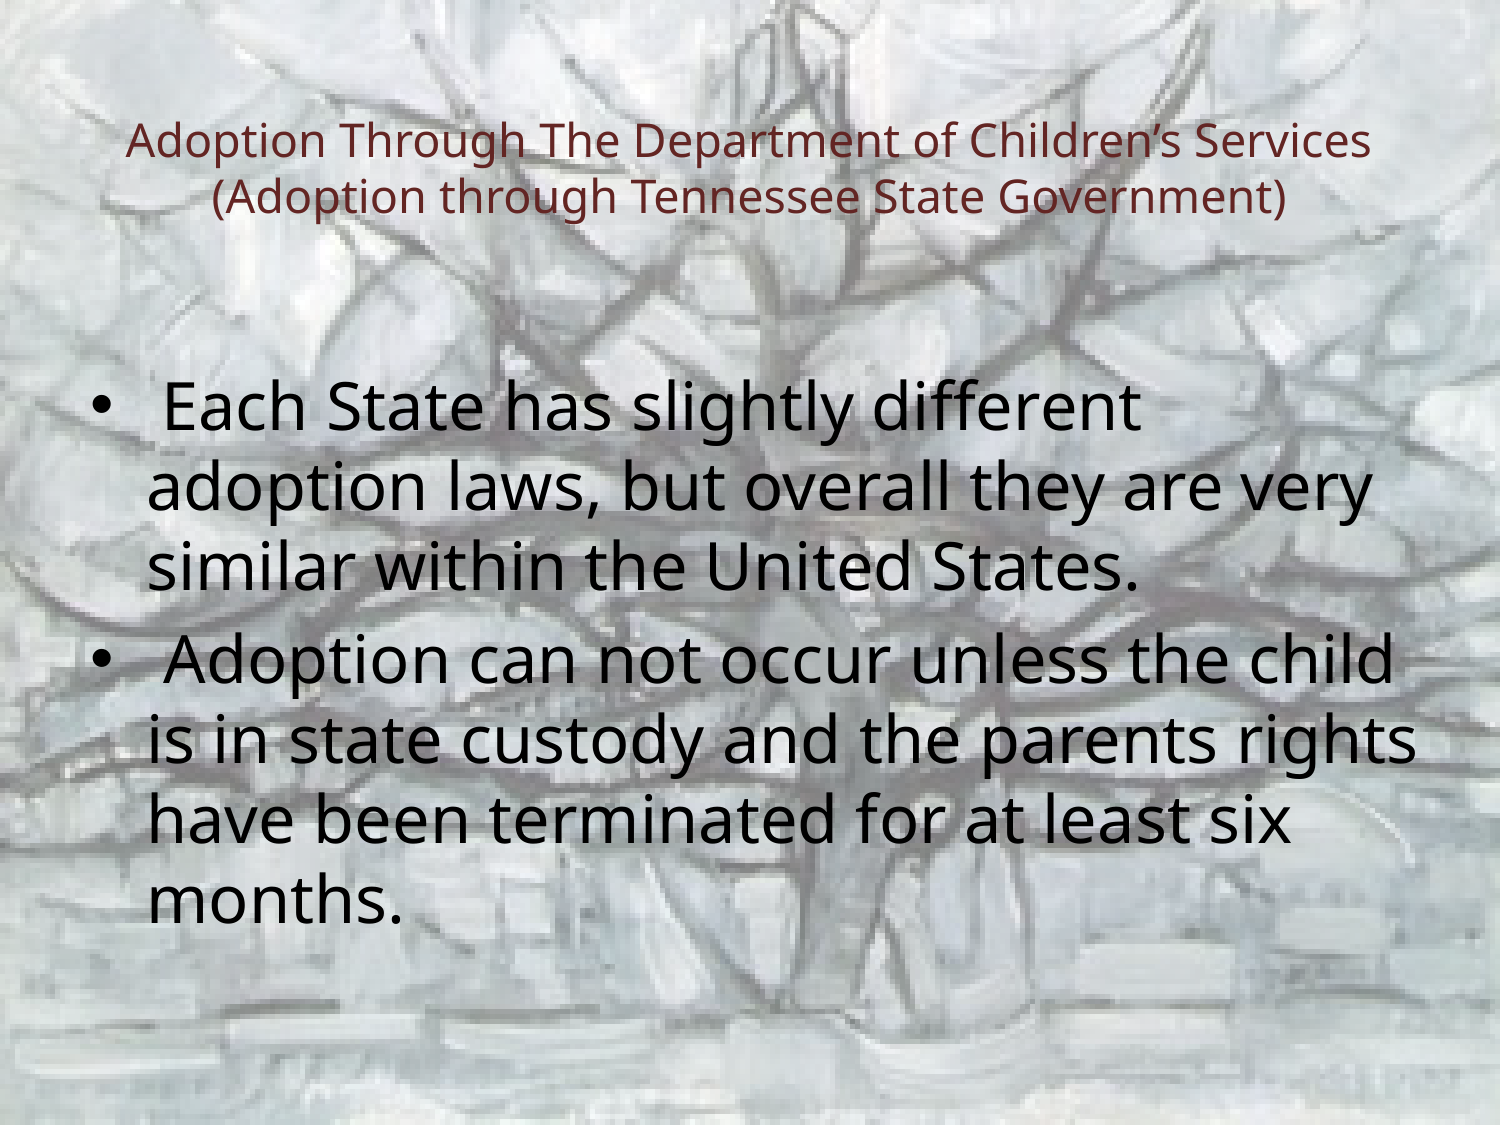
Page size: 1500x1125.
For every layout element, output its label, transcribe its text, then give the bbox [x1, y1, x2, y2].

title Adoption Through The Department of Children’s Services (Adoption through Tennessee State Government) [75, 45, 1425, 233]
list Each State has slightly different adoption laws, but overall they are very similar within the United States. Adoption can not occur unless the child is in state custody and the parents rights have been terminated for at least six months. [75, 262, 1438, 1075]
